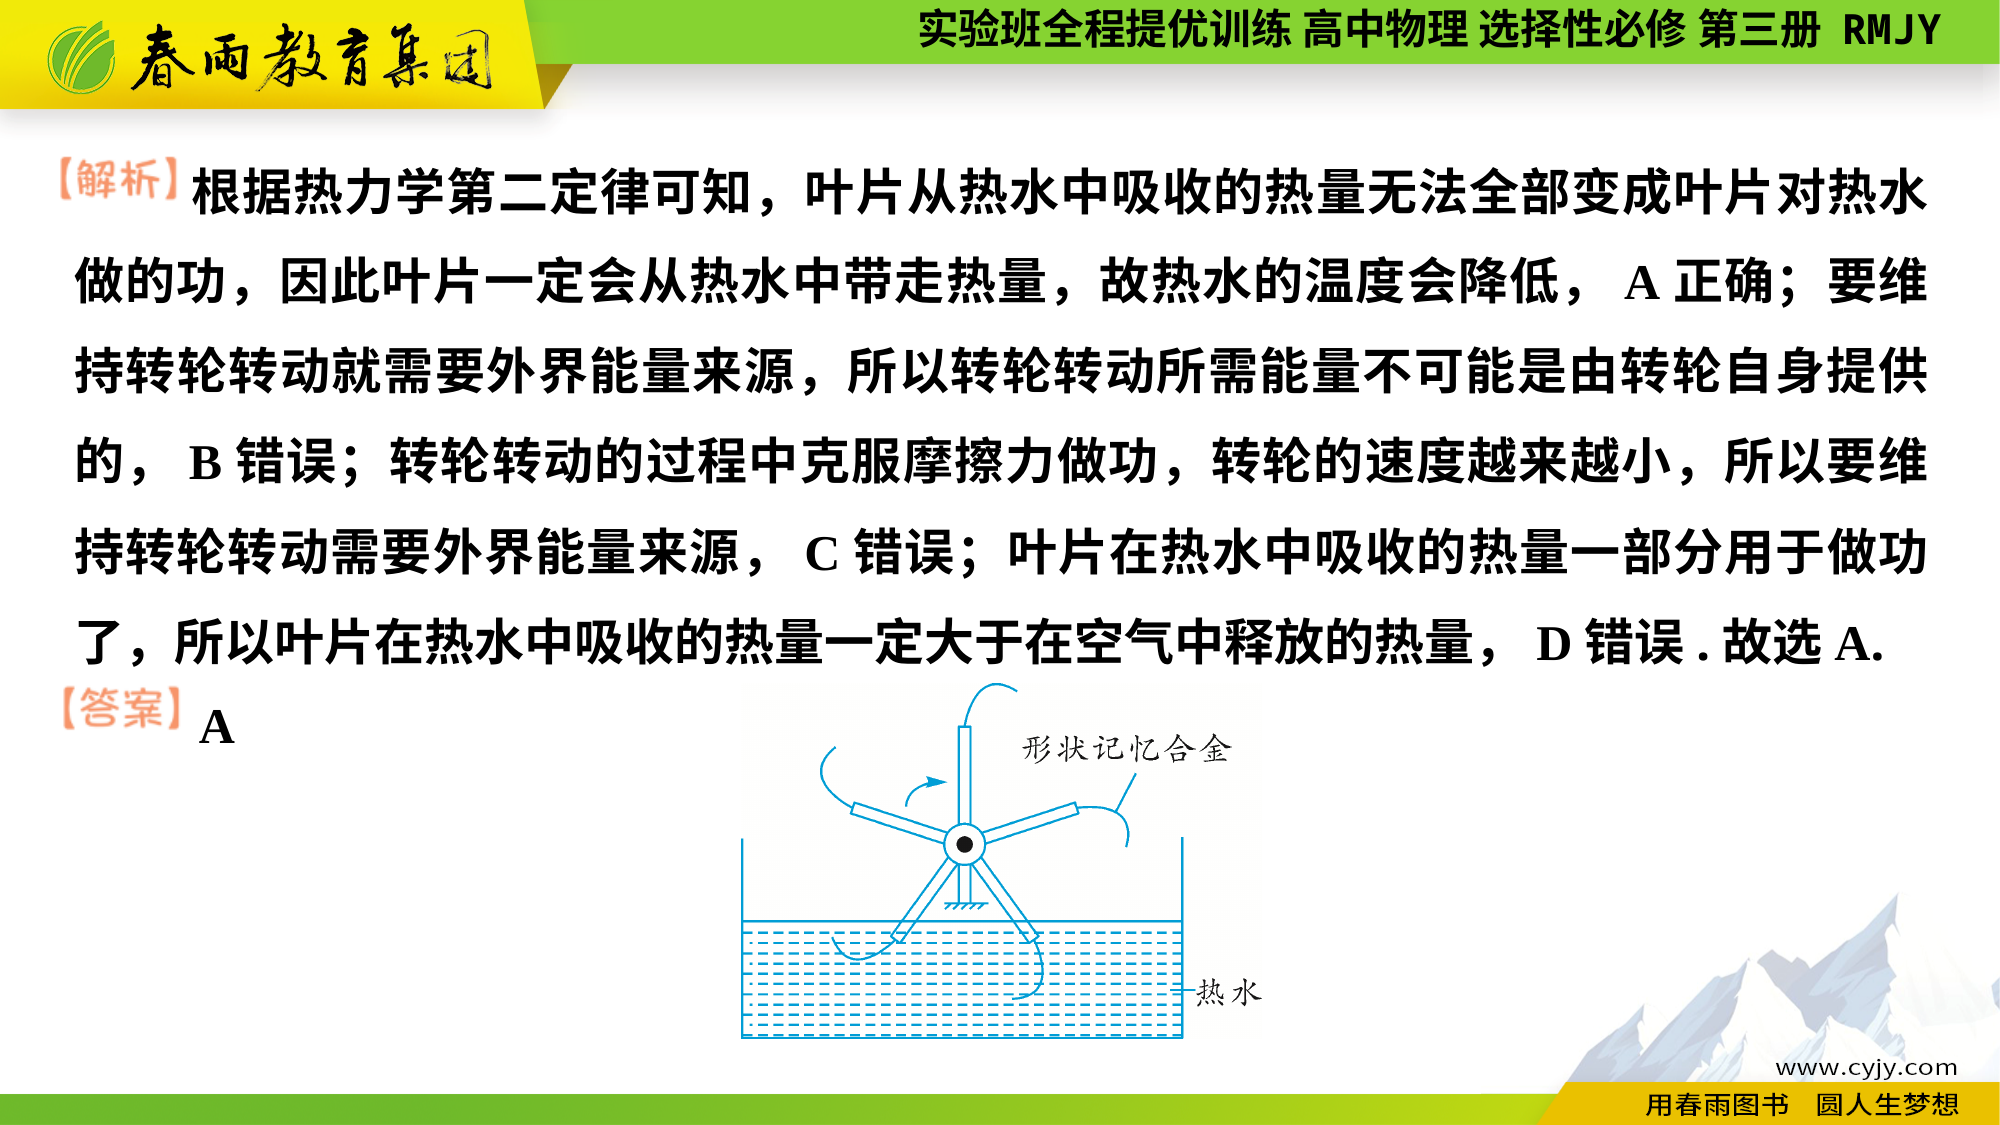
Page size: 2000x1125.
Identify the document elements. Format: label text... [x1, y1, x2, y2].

text_box A [59, 656, 469, 761]
picture [0, 0, 2000, 1125]
list 根据热力学第二定律可知，叶片从热水中吸收的热量无法全部变成叶片对热水做的功，因此叶片一定会从热水中带走热量，故热水的温度会降低，A正确；要维持转轮转动就需要外界能量来源，所以转轮转动所需能量不可能是由转轮自身提供的，B错误；转轮转动的过程中克服摩擦力做功，转轮的速度越来越小，所以要维持转轮转动需要外界能量来源，C错误；叶片在热水中吸收的热量一部分用于做功了，所以叶片在热水中吸收的热量一定大于在空气中释放的热量，D错误.故选A. [59, 122, 1944, 672]
